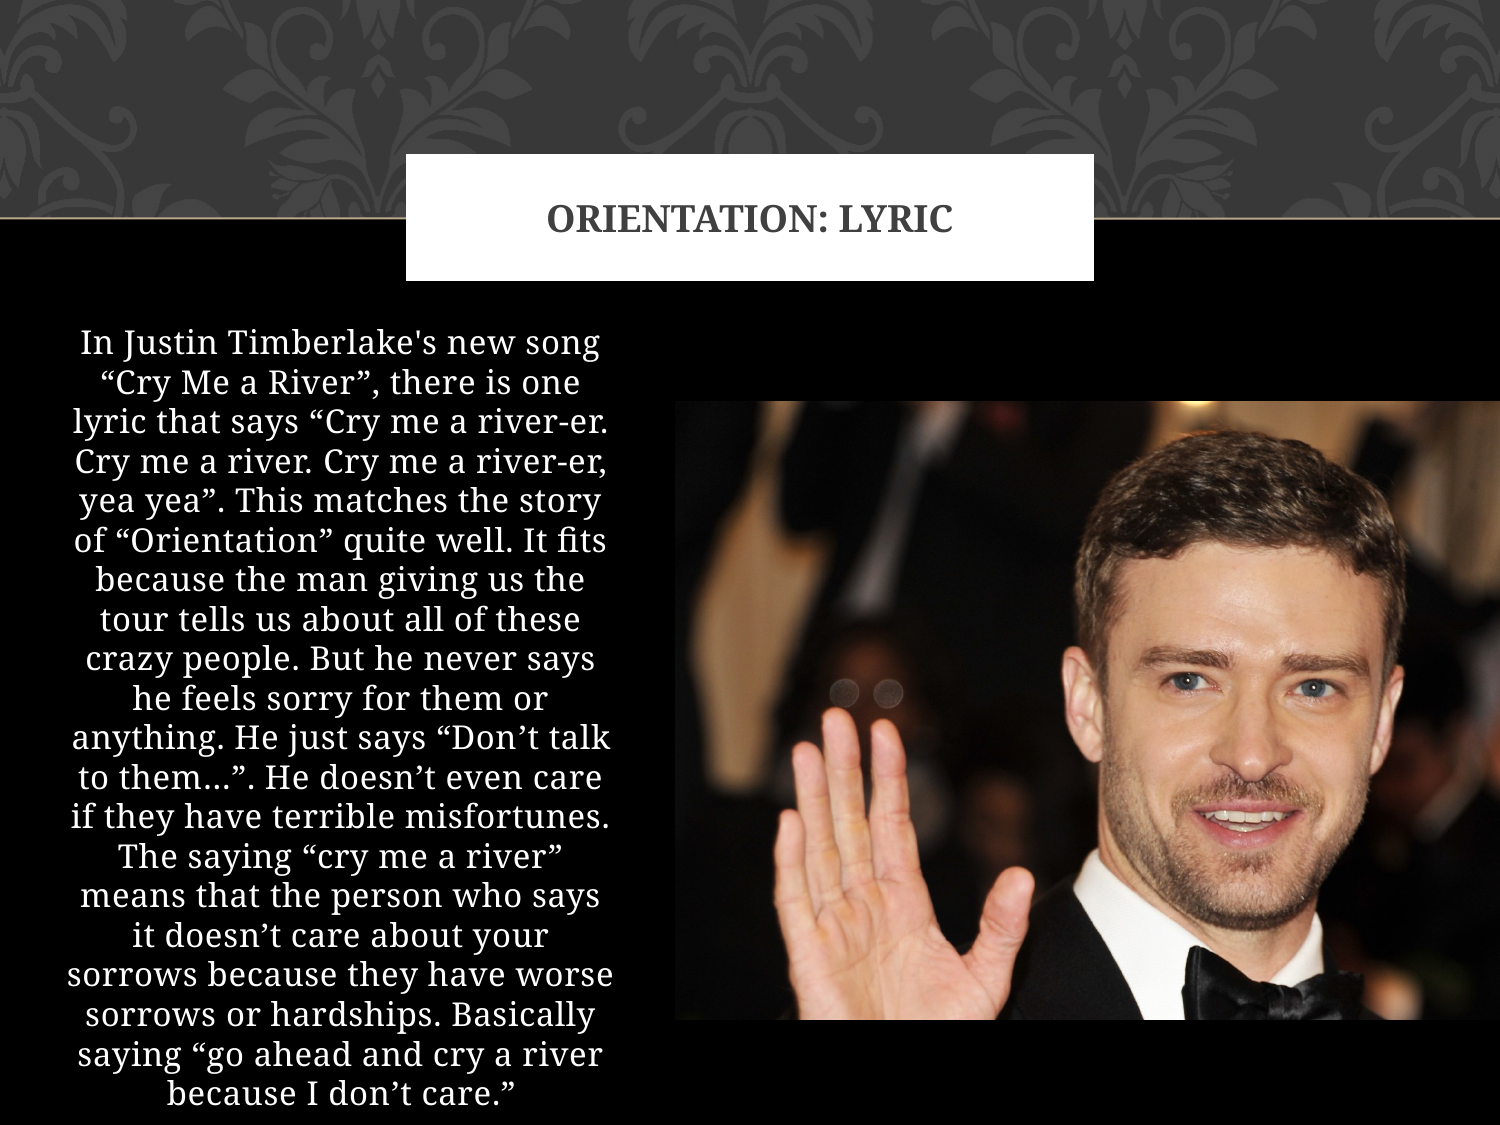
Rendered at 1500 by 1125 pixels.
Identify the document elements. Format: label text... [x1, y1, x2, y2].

picture [675, 401, 1500, 1020]
list In Justin Timberlake's new song “Cry Me a River”, there is one lyric that says “Cry me a river-er. Cry me a river. Cry me a river-er, yea yea”. This matches the story of “Orientation” quite well. It fits because the man giving us the tour tells us about all of these crazy people. But he never says he feels sorry for them or anything. He just says “Don’t talk to them…”. He doesn’t even care if they have terrible misfortunes. The saying “cry me a river” means that the person who says it doesn’t care about your sorrows because they have worse sorrows or hardships. Basically saying “go ahead and cry a river because I don’t care.” [50, 314, 633, 1125]
title Orientation: Lyric [406, 154, 1094, 281]
